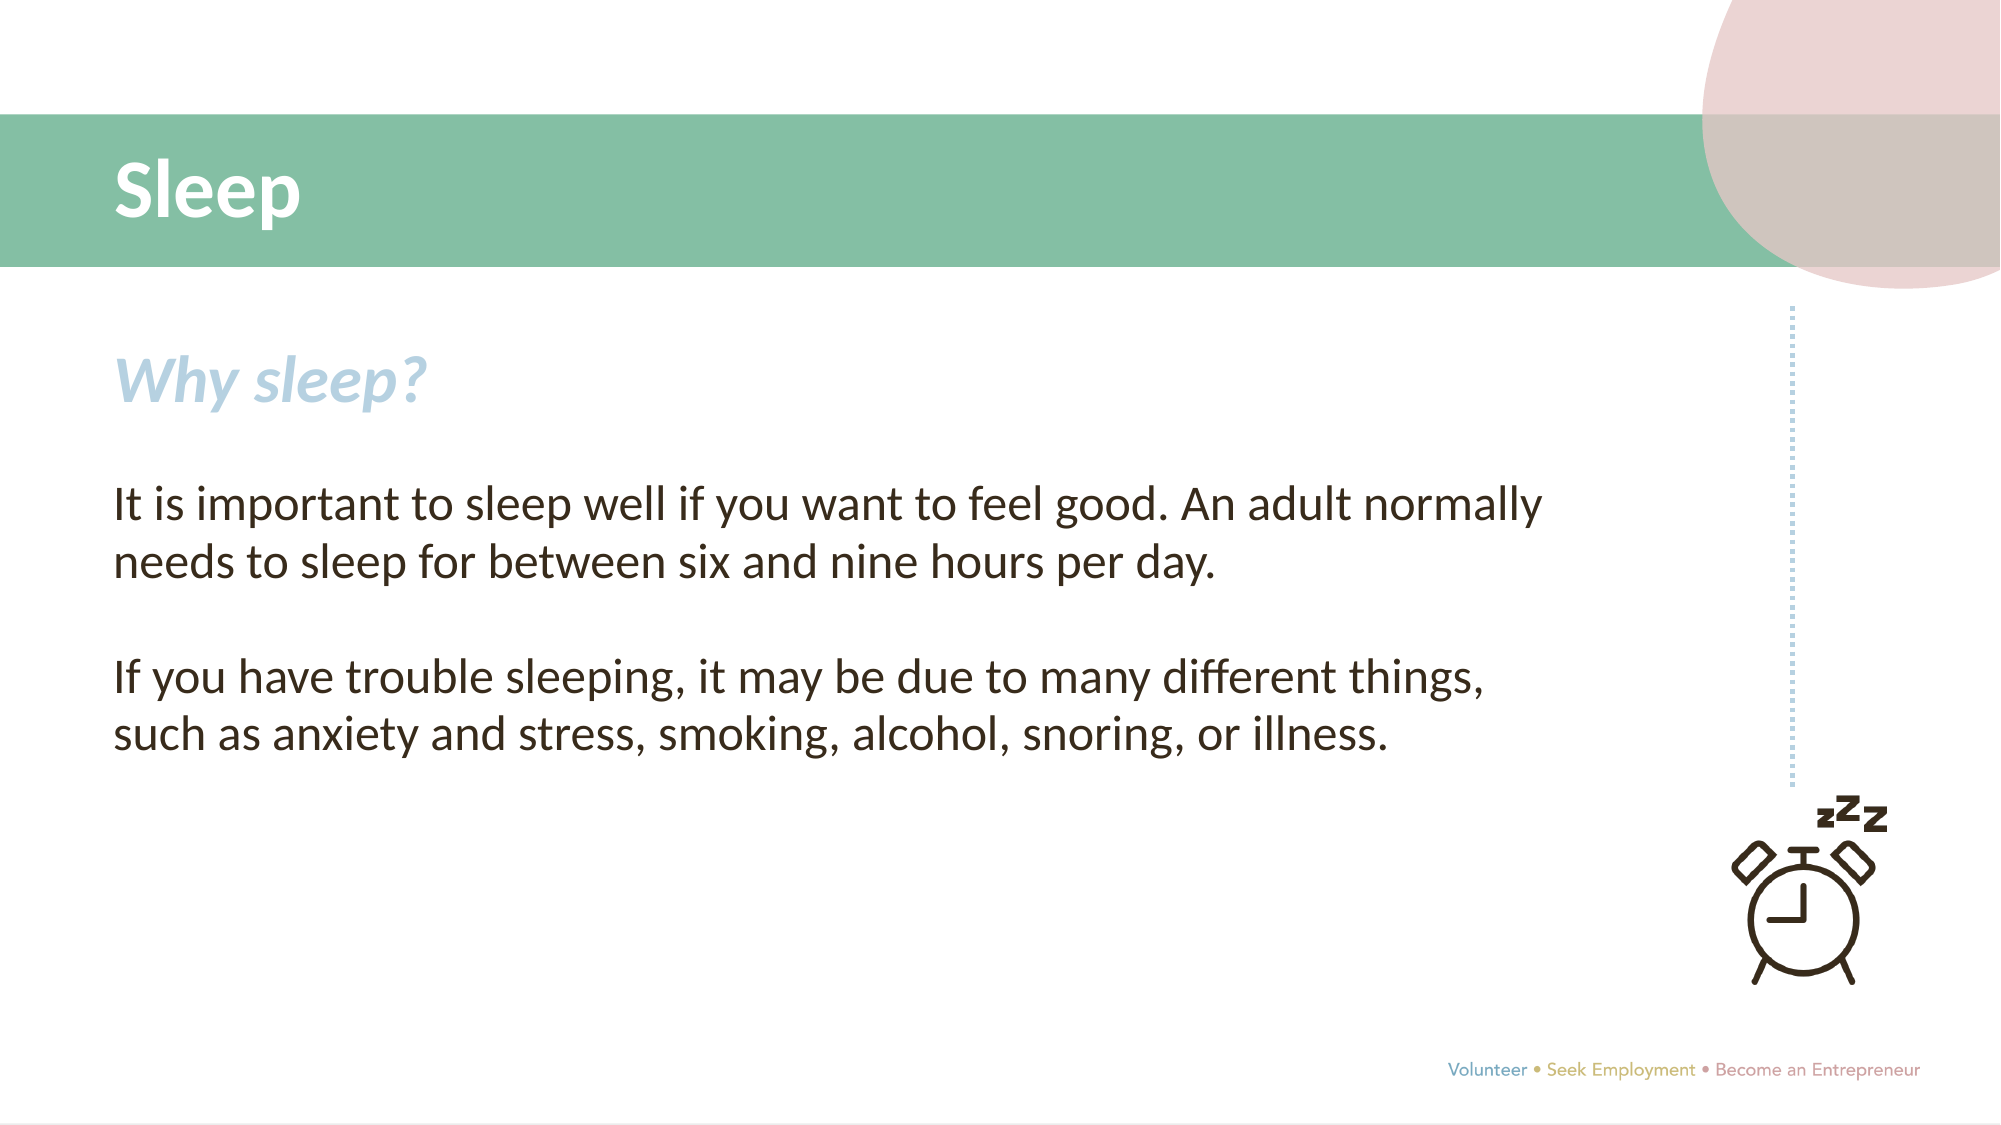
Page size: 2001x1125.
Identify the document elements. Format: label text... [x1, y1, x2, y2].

text_box Why sleep? It is important to sleep well if you want to feel good. An adult normally needs to sleep for between six and nine hours per day. If you have trouble sleeping, it may be due to many different things, such as anxiety and stress, smoking, alcohol, snoring, or illness. [98, 350, 1581, 975]
text_box [0, 113, 1797, 268]
text_box [1702, 0, 2000, 289]
text_box Sleep [99, 147, 1312, 290]
picture [1418, 1046, 1971, 1103]
picture [1706, 788, 1909, 992]
